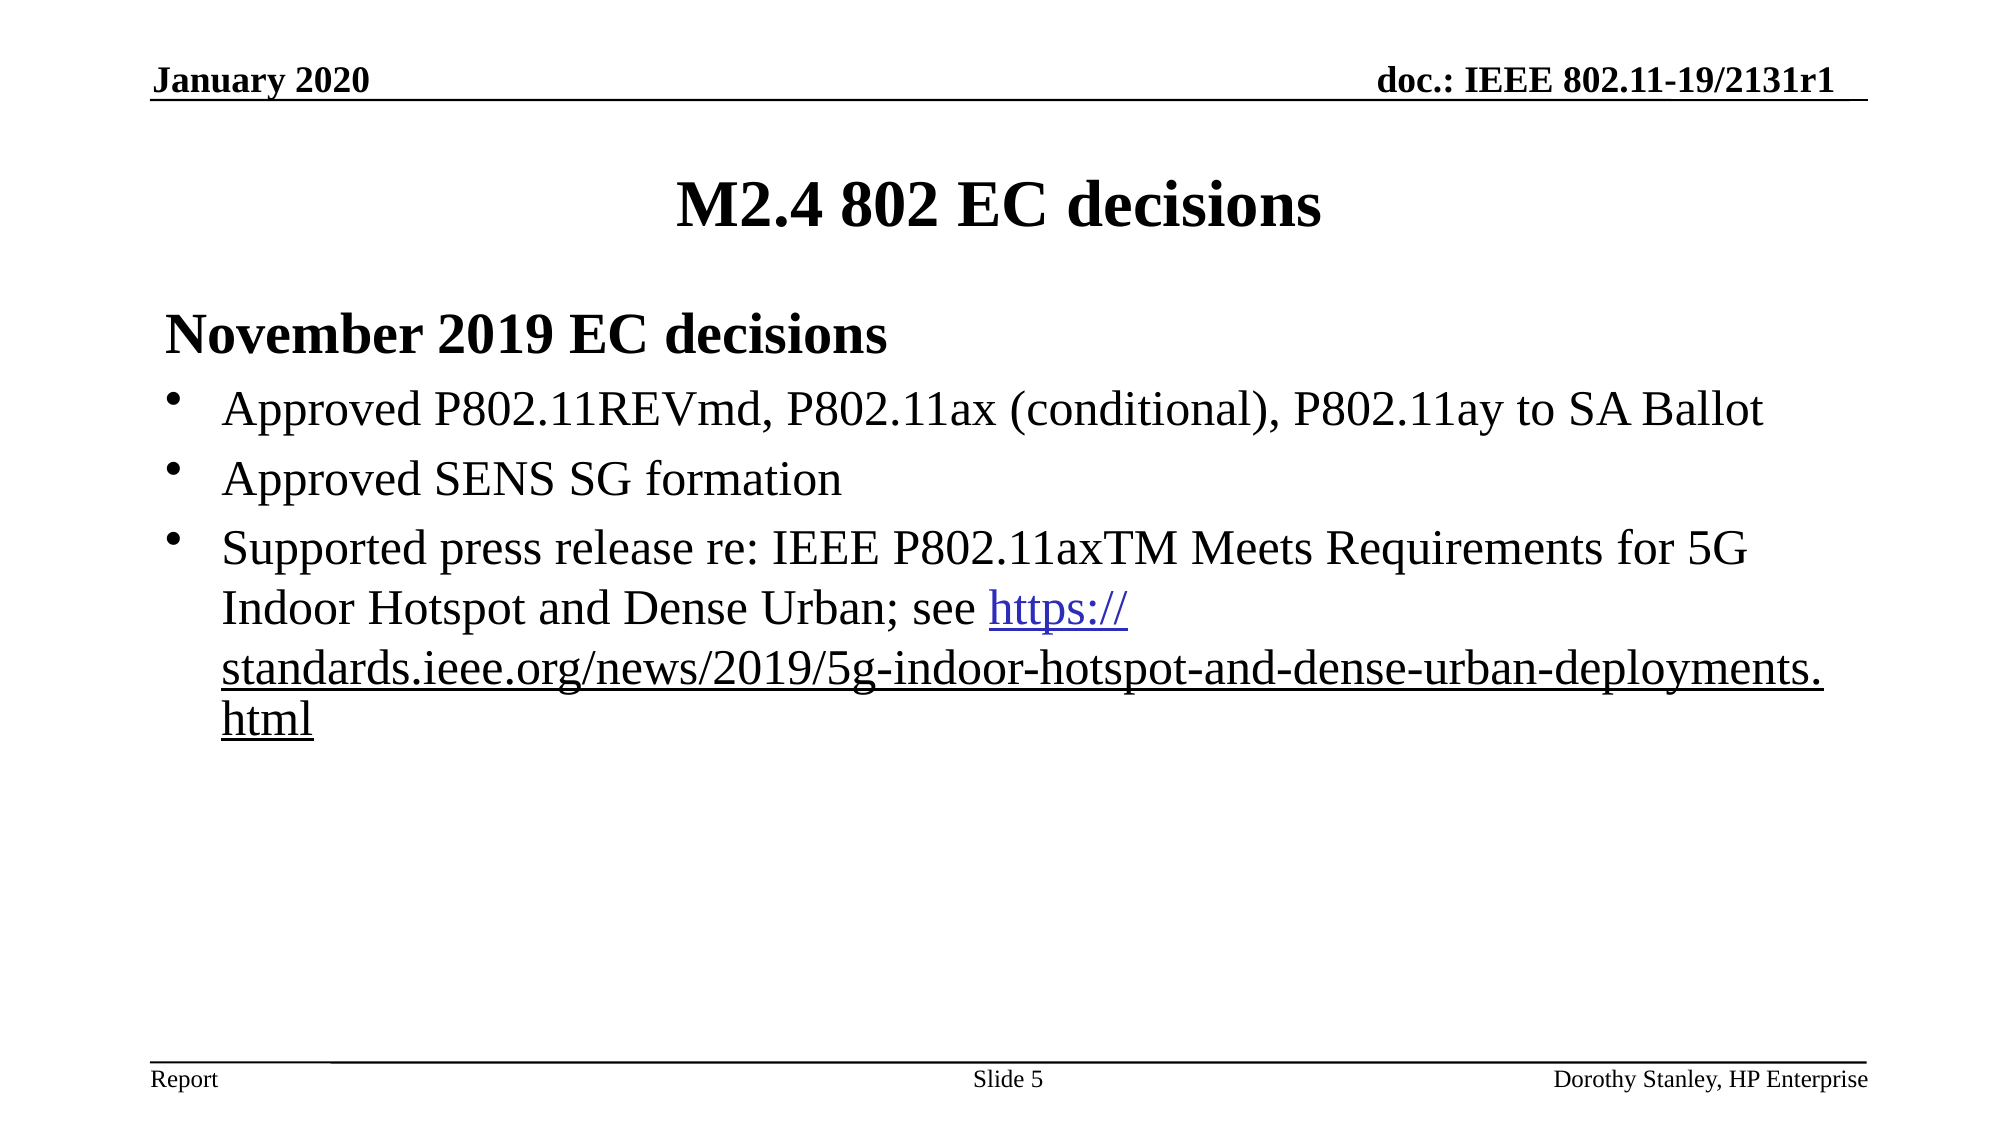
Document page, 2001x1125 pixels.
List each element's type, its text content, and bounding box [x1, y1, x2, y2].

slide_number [152, 54, 406, 101]
title M2.4 802 EC decisions [150, 112, 1850, 287]
list November 2019 EC decisions Approved P802.11REVmd, P802.11ax (conditional), P802.11ay to SA Ballot Approved SENS SG formation Supported press release re: IEEE P802.11axTM Meets Requirements for 5G Indoor Hotspot and Dense Urban; see https://standards.ieee.org/news/2019/5g-indoor-hotspot-and-dense-urban-deployments.html [150, 287, 1850, 963]
slide_number Slide 5 [964, 1061, 1053, 1093]
footer Dorothy Stanley, HP Enterprise [1512, 1061, 1869, 1093]
